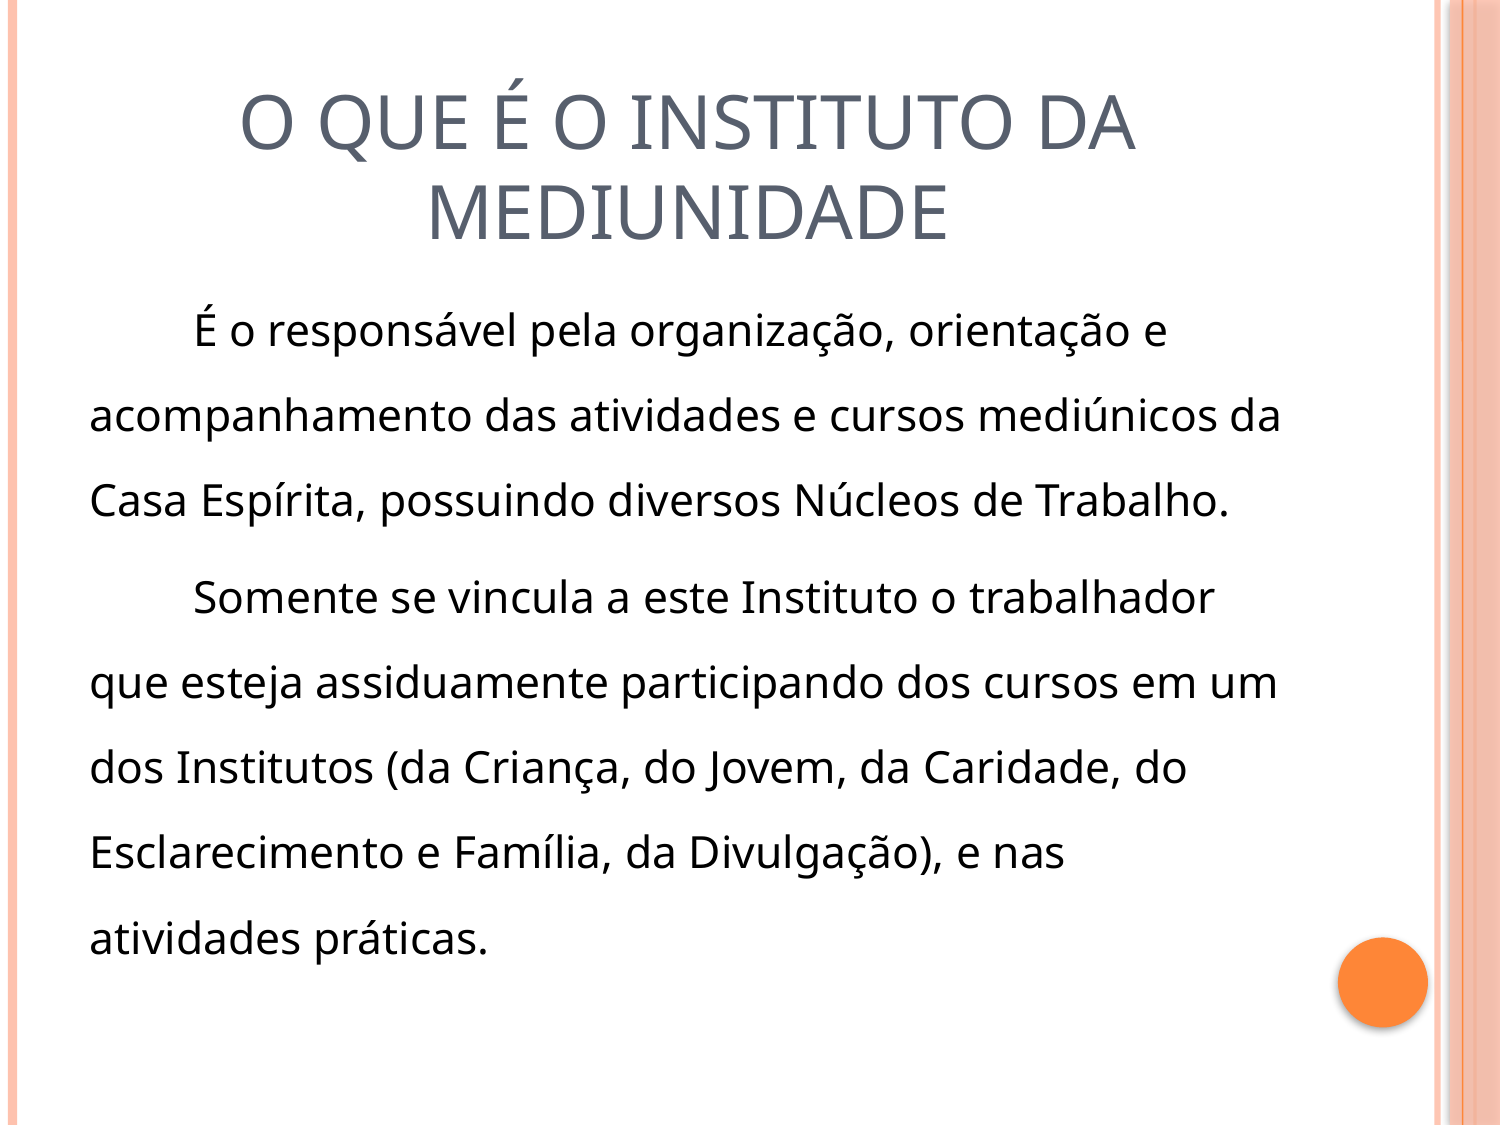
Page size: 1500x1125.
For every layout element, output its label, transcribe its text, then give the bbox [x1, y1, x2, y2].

title O QUE É O INSTITUTO DA MEDIUNIDADE [75, 45, 1300, 262]
list É o responsável pela organização, orientação e acompanhamento das atividades e cursos mediúnicos da Casa Espírita, possuindo diversos Núcleos de Trabalho. Somente se vincula a este Instituto o trabalhador que esteja assiduamente participando dos cursos em um dos Institutos (da Criança, do Jovem, da Caridade, do Esclarecimento e Família, da Divulgação), e nas atividades práticas. [75, 262, 1300, 1062]
